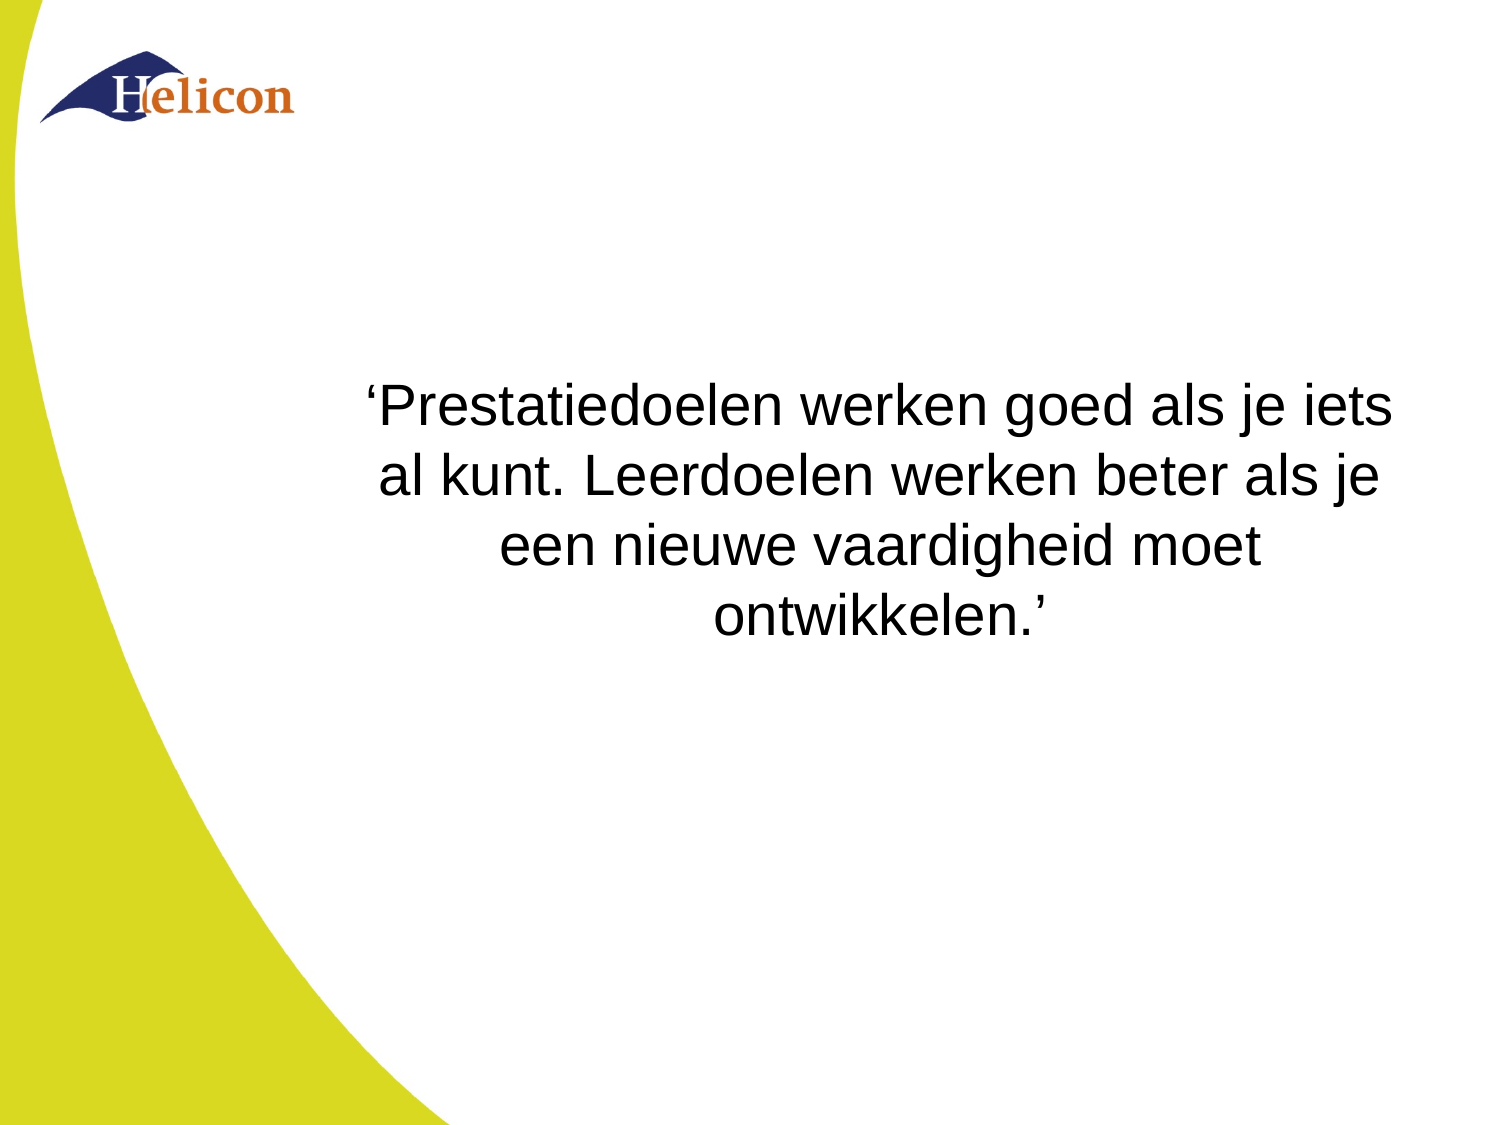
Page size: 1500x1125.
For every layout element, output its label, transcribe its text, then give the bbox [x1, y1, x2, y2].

picture [0, 0, 1500, 1125]
list ‘Prestatiedoelen werken goed als je iets al kunt. Leerdoelen werken beter als je een nieuwe vaardigheid moet ontwikkelen.’ [336, 196, 1425, 1005]
